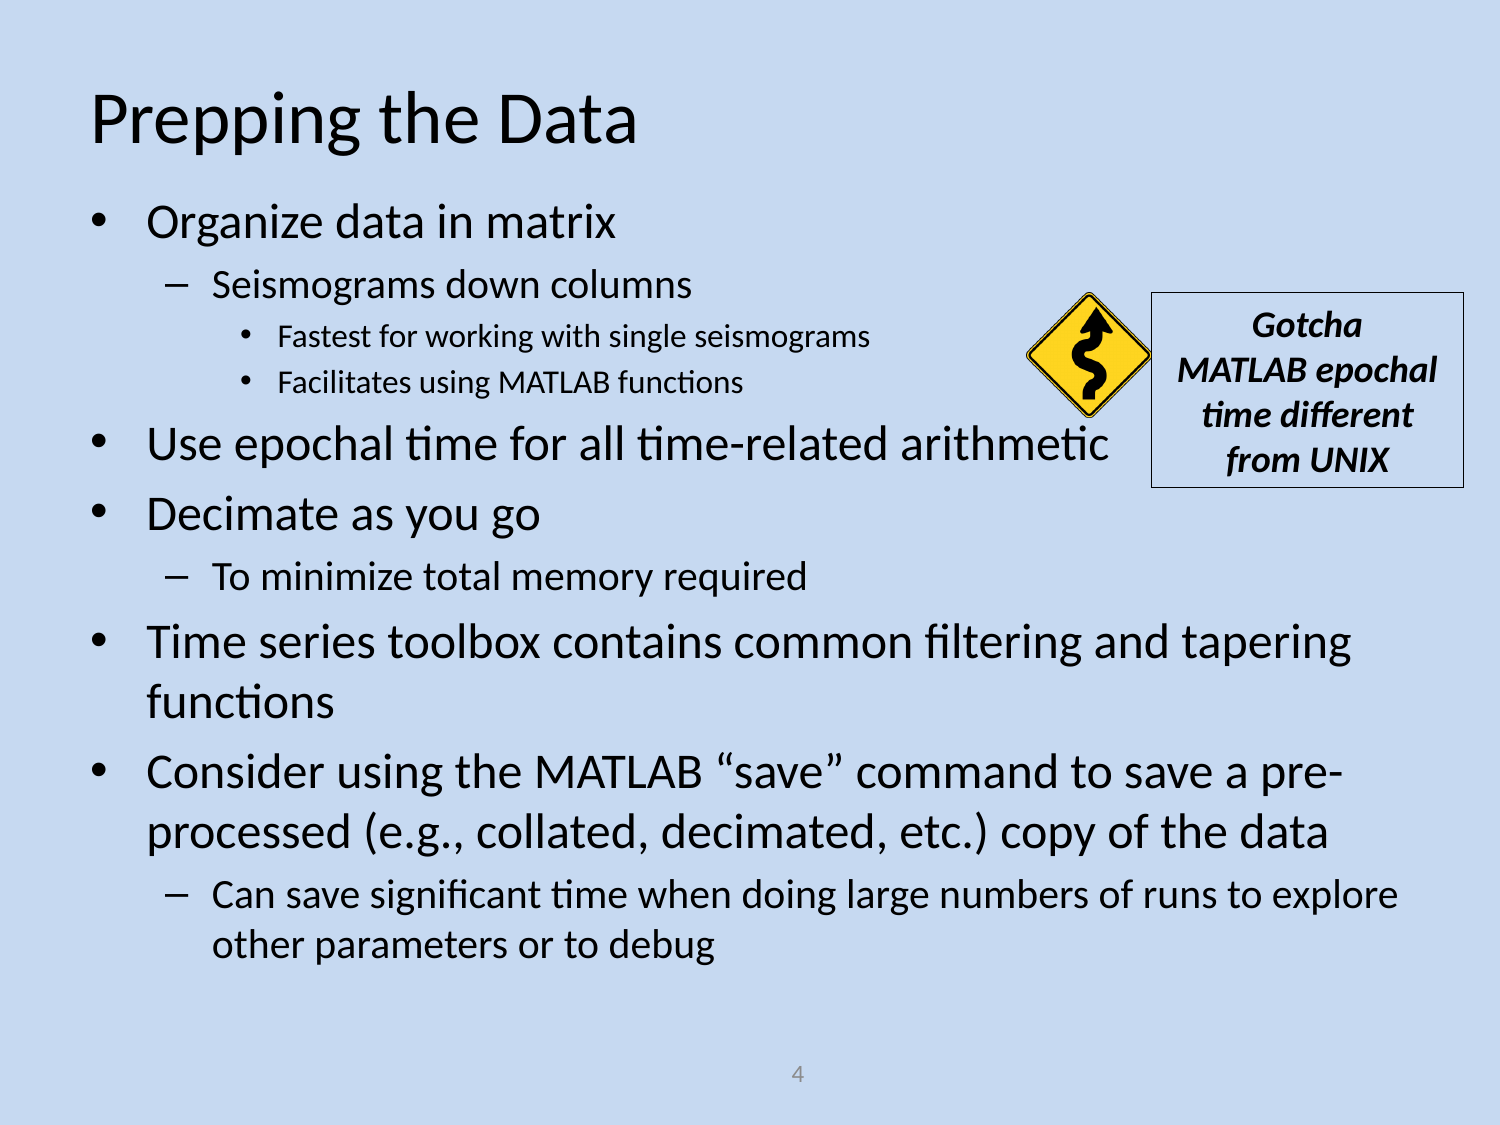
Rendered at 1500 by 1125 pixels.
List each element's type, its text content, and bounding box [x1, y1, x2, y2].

list Organize data in matrix Seismograms down columns Fastest for working with single seismograms Facilitates using MATLAB functions Use epochal time for all time-related arithmetic Decimate as you go To minimize total memory required Time series toolbox contains common filtering and tapering functions Consider using the MATLAB “save” command to save a pre-processed (e.g., collated, decimated, etc.) copy of the data Can save significant time when doing large numbers of runs to explore other parameters or to debug [75, 181, 1425, 1103]
picture [1026, 292, 1152, 418]
text_box Gotcha MATLAB epochal time different from UNIX [1151, 292, 1464, 488]
slide_number 4 [622, 1042, 973, 1103]
title Prepping the Data [75, 45, 1425, 181]
